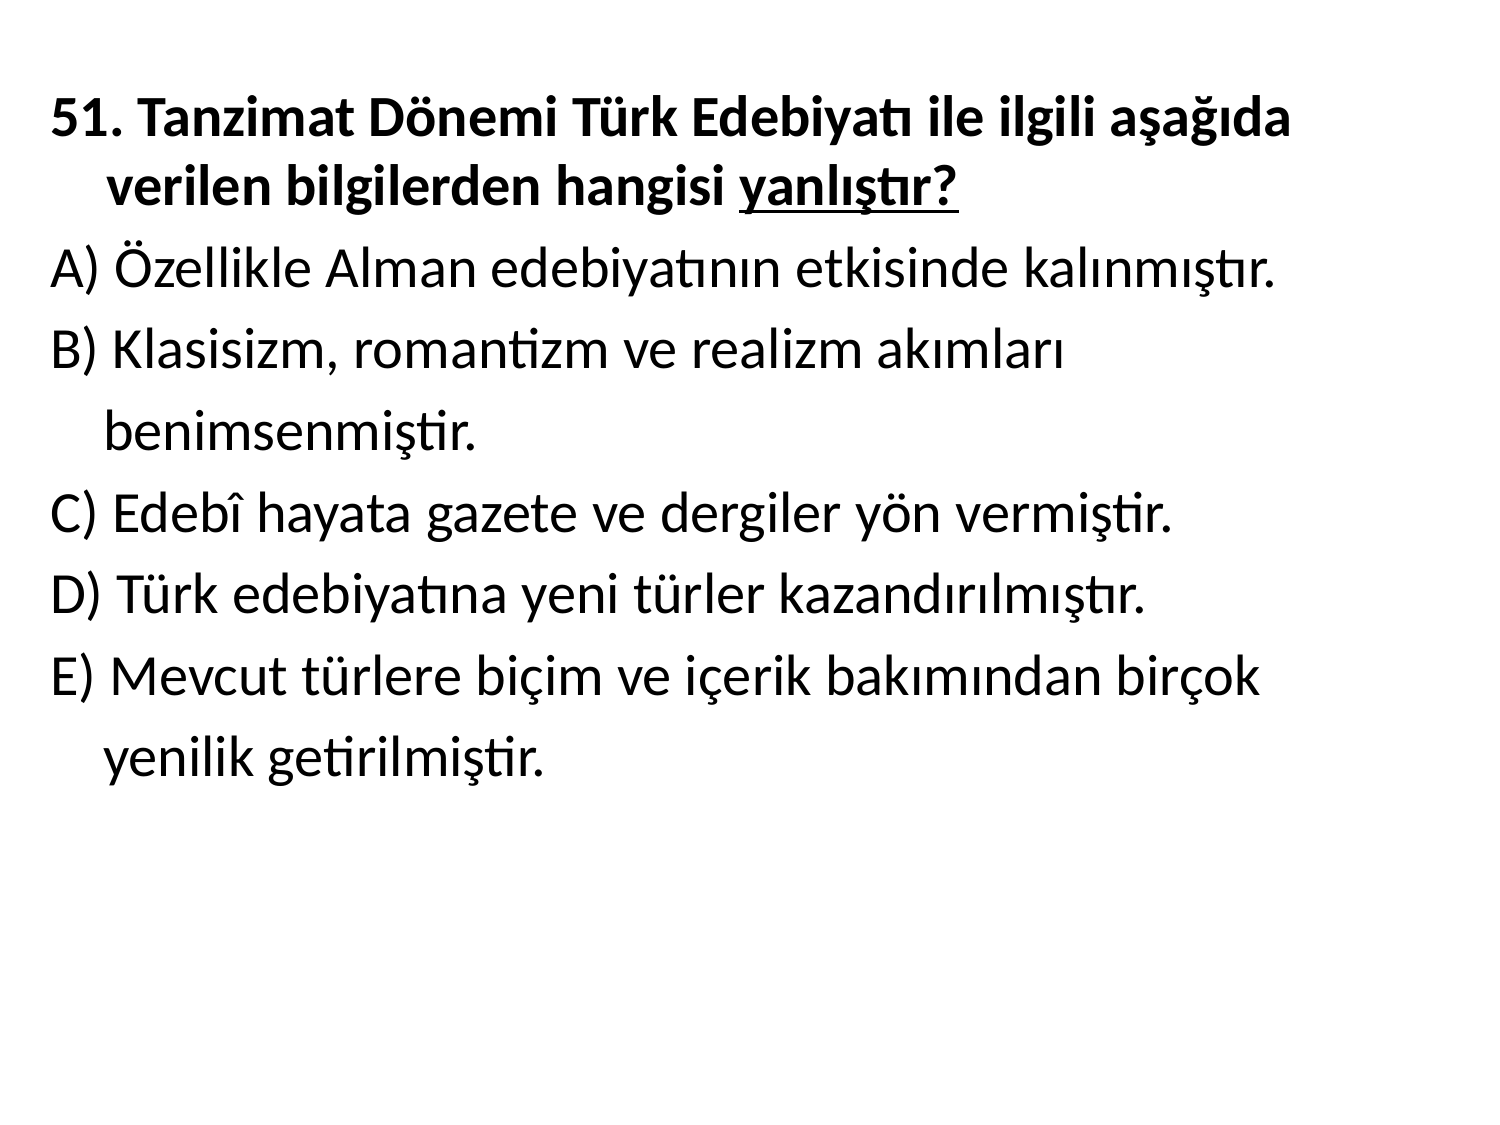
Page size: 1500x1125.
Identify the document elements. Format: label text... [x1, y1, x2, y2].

list 51. Tanzimat Dönemi Türk Edebiyatı ile ilgili aşağıda verilen bilgilerden hangisi yanlıştır? A) Özellikle Alman edebiyatının etkisinde kalınmıştır. B) Klasisizm, romantizm ve realizm akımları benimsenmiştir. C) Edebî hayata gazete ve dergiler yön vermiştir. D) Türk edebiyatına yeni türler kazandırılmıştır. E) Mevcut türlere biçim ve içerik bakımından birçok yenilik getirilmiştir. [35, 70, 1425, 1043]
